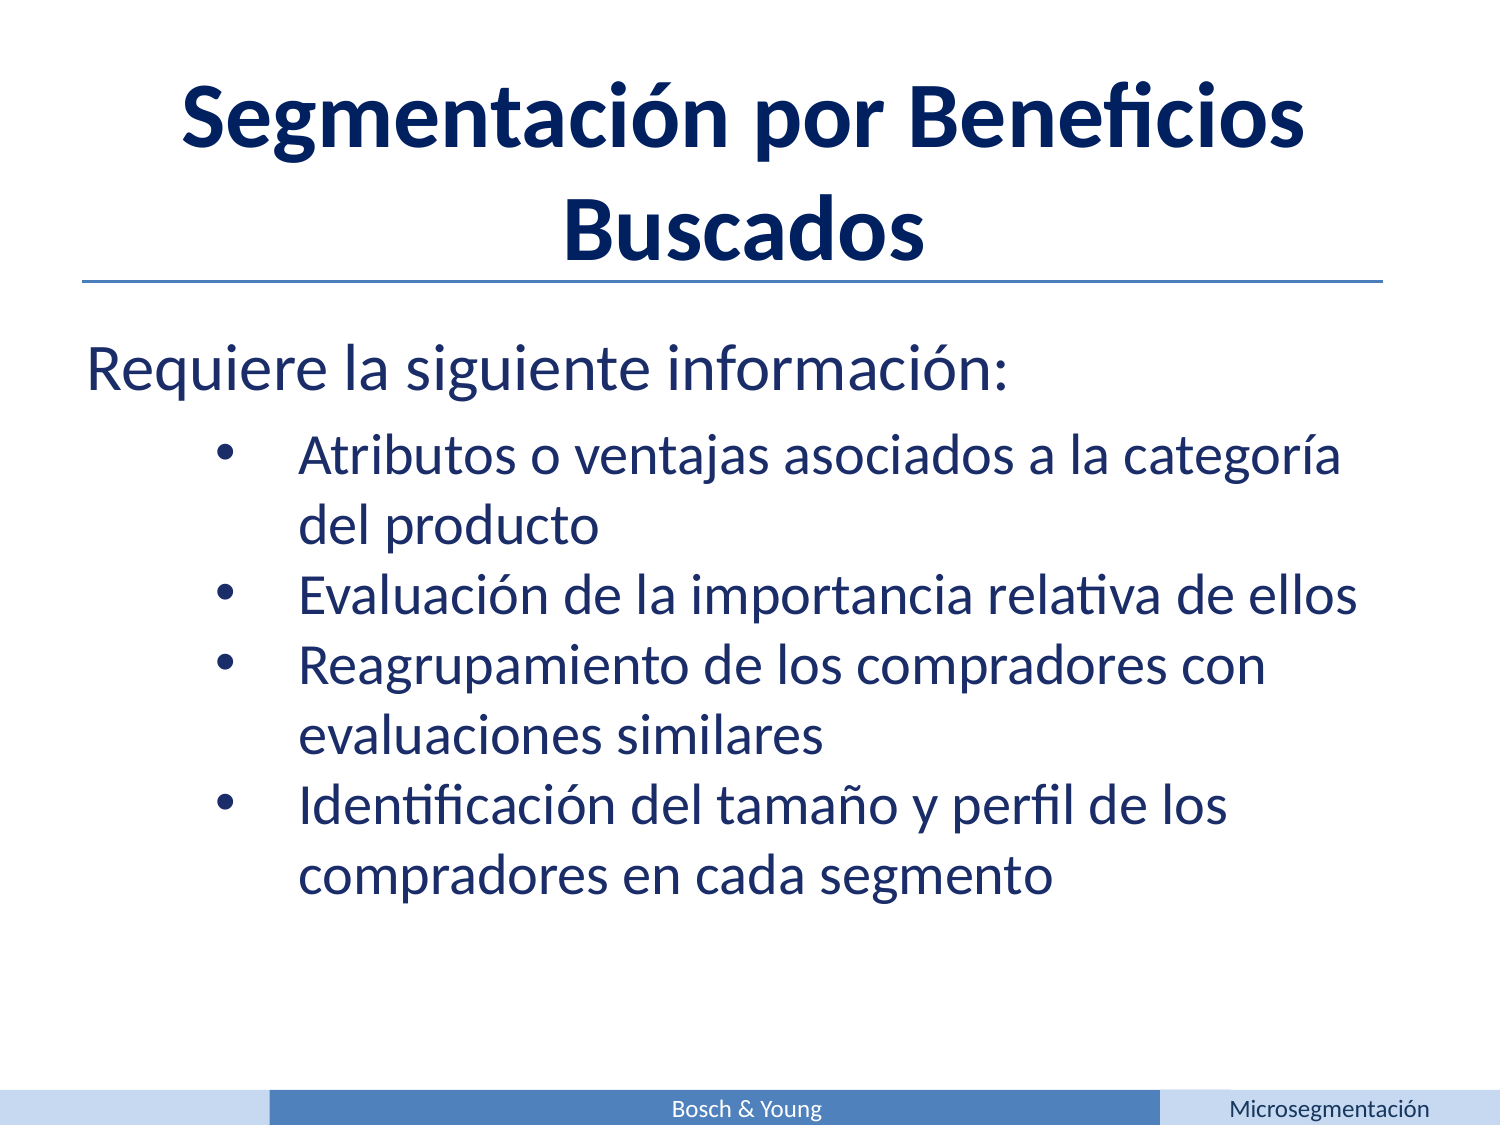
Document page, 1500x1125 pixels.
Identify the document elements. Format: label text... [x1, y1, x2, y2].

text_box Microsegmentación [1158, 1088, 1500, 1125]
text_box [0, 1088, 272, 1125]
text_box Requiere la siguiente información: Atributos o ventajas asociados a la categoría del producto Evaluación de la importancia relativa de ellos Reagrupamiento de los compradores con evaluaciones similares Identificación del tamaño y perfil de los compradores en cada segmento [11, 316, 1453, 914]
text_box Bosch & Young [272, 1088, 1158, 1125]
text_box Segmentación por Beneficios Buscados [58, 46, 1430, 287]
